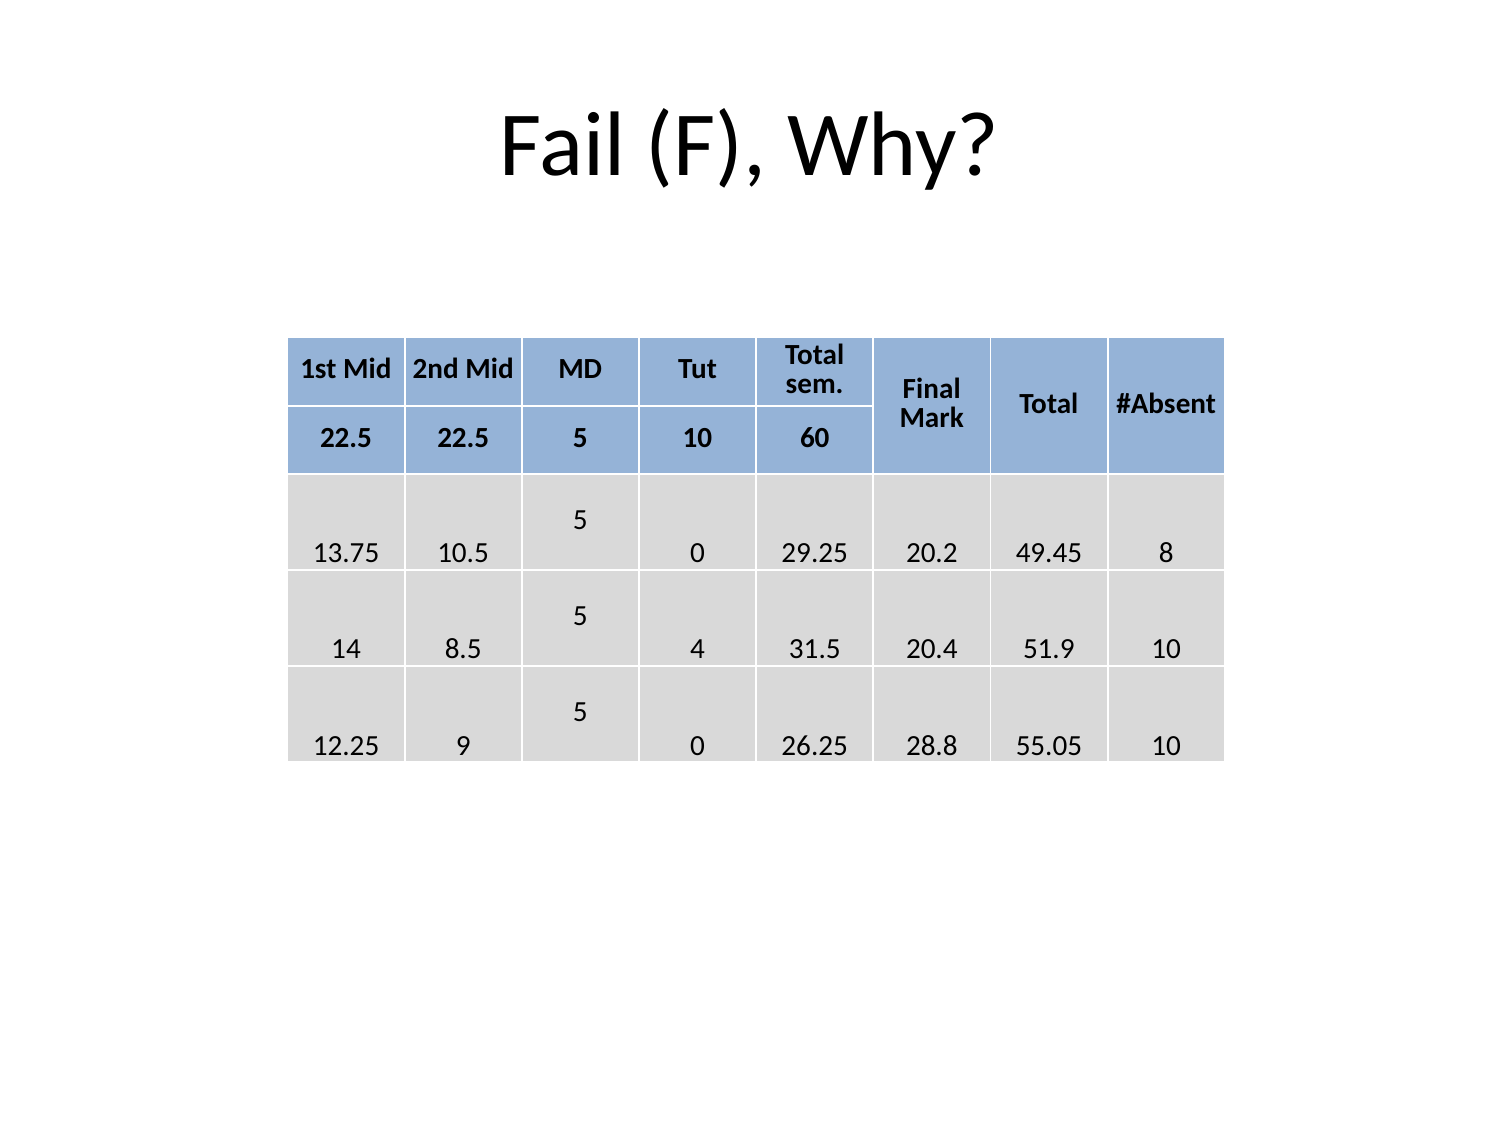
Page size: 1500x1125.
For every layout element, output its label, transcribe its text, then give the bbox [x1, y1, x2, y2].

table_cell 5 [523, 407, 638, 473]
table_cell 4 [640, 571, 755, 665]
table_cell 22.5 [288, 407, 404, 473]
table_cell 29.25 [757, 475, 872, 569]
table_cell 0 [640, 667, 755, 761]
table_cell 60 [757, 407, 872, 473]
table_cell 10 [1109, 667, 1224, 761]
table_cell 20.2 [874, 475, 990, 569]
table_header 1st Mid [288, 338, 404, 405]
table_cell 10 [1109, 571, 1224, 665]
table_cell 12.25 [288, 667, 404, 761]
table_header 2nd Mid [406, 338, 521, 405]
table_cell 14 [288, 571, 404, 665]
table_header #Absent [1109, 338, 1224, 473]
table_cell 10 [640, 407, 755, 473]
table_cell 26.25 [757, 667, 872, 761]
title Fail (F), Why? [75, 45, 1425, 233]
table_cell 31.5 [757, 571, 872, 665]
table_cell 0 [640, 475, 755, 569]
table_header Final Mark [874, 338, 990, 473]
table_cell 13.75 [288, 475, 404, 569]
table_cell 10.5 [406, 475, 521, 569]
table_cell 49.45 [991, 475, 1107, 569]
table_cell 5 [523, 571, 638, 665]
table_cell 51.9 [991, 571, 1107, 665]
table_cell 5 [523, 475, 638, 569]
table_header Total sem. [757, 338, 872, 405]
table_header MD [523, 338, 638, 405]
table_cell 55.05 [991, 667, 1107, 761]
table_cell 22.5 [406, 407, 521, 473]
table_cell 5 [523, 667, 638, 761]
table_header Total [991, 338, 1107, 473]
table_cell 9 [406, 667, 521, 761]
table_cell 20.4 [874, 571, 990, 665]
table_cell 28.8 [874, 667, 990, 761]
table_cell 8.5 [406, 571, 521, 665]
table_cell 8 [1109, 475, 1224, 569]
table_header Tut [640, 338, 755, 405]
